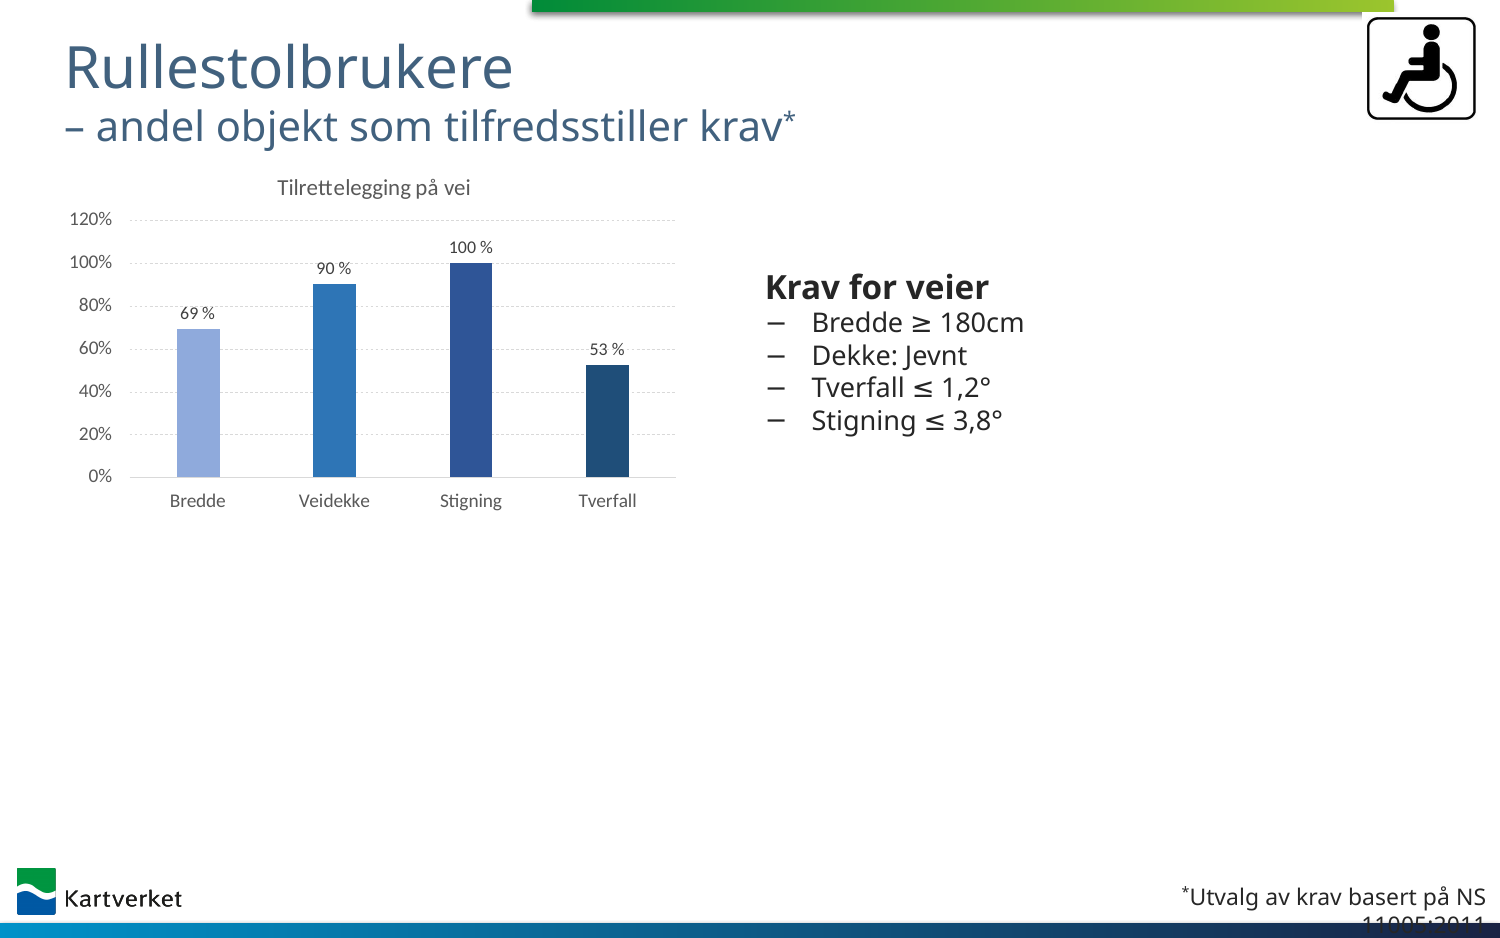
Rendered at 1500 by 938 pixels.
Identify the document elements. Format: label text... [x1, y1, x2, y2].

text_box Krav for veier Bredde ≥ 180cm Dekke: Jevnt Tverfall ≤ 1,2° Stigning ≤ 3,8° [750, 258, 1234, 444]
text_box *Utvalg av krav basert på NS 11005:2011 [1068, 873, 1500, 938]
picture [1362, 12, 1481, 126]
picture [62, 166, 687, 519]
text_box Rullestolbrukere – andel objekt som tilfredsstiller krav* [49, 25, 1431, 158]
